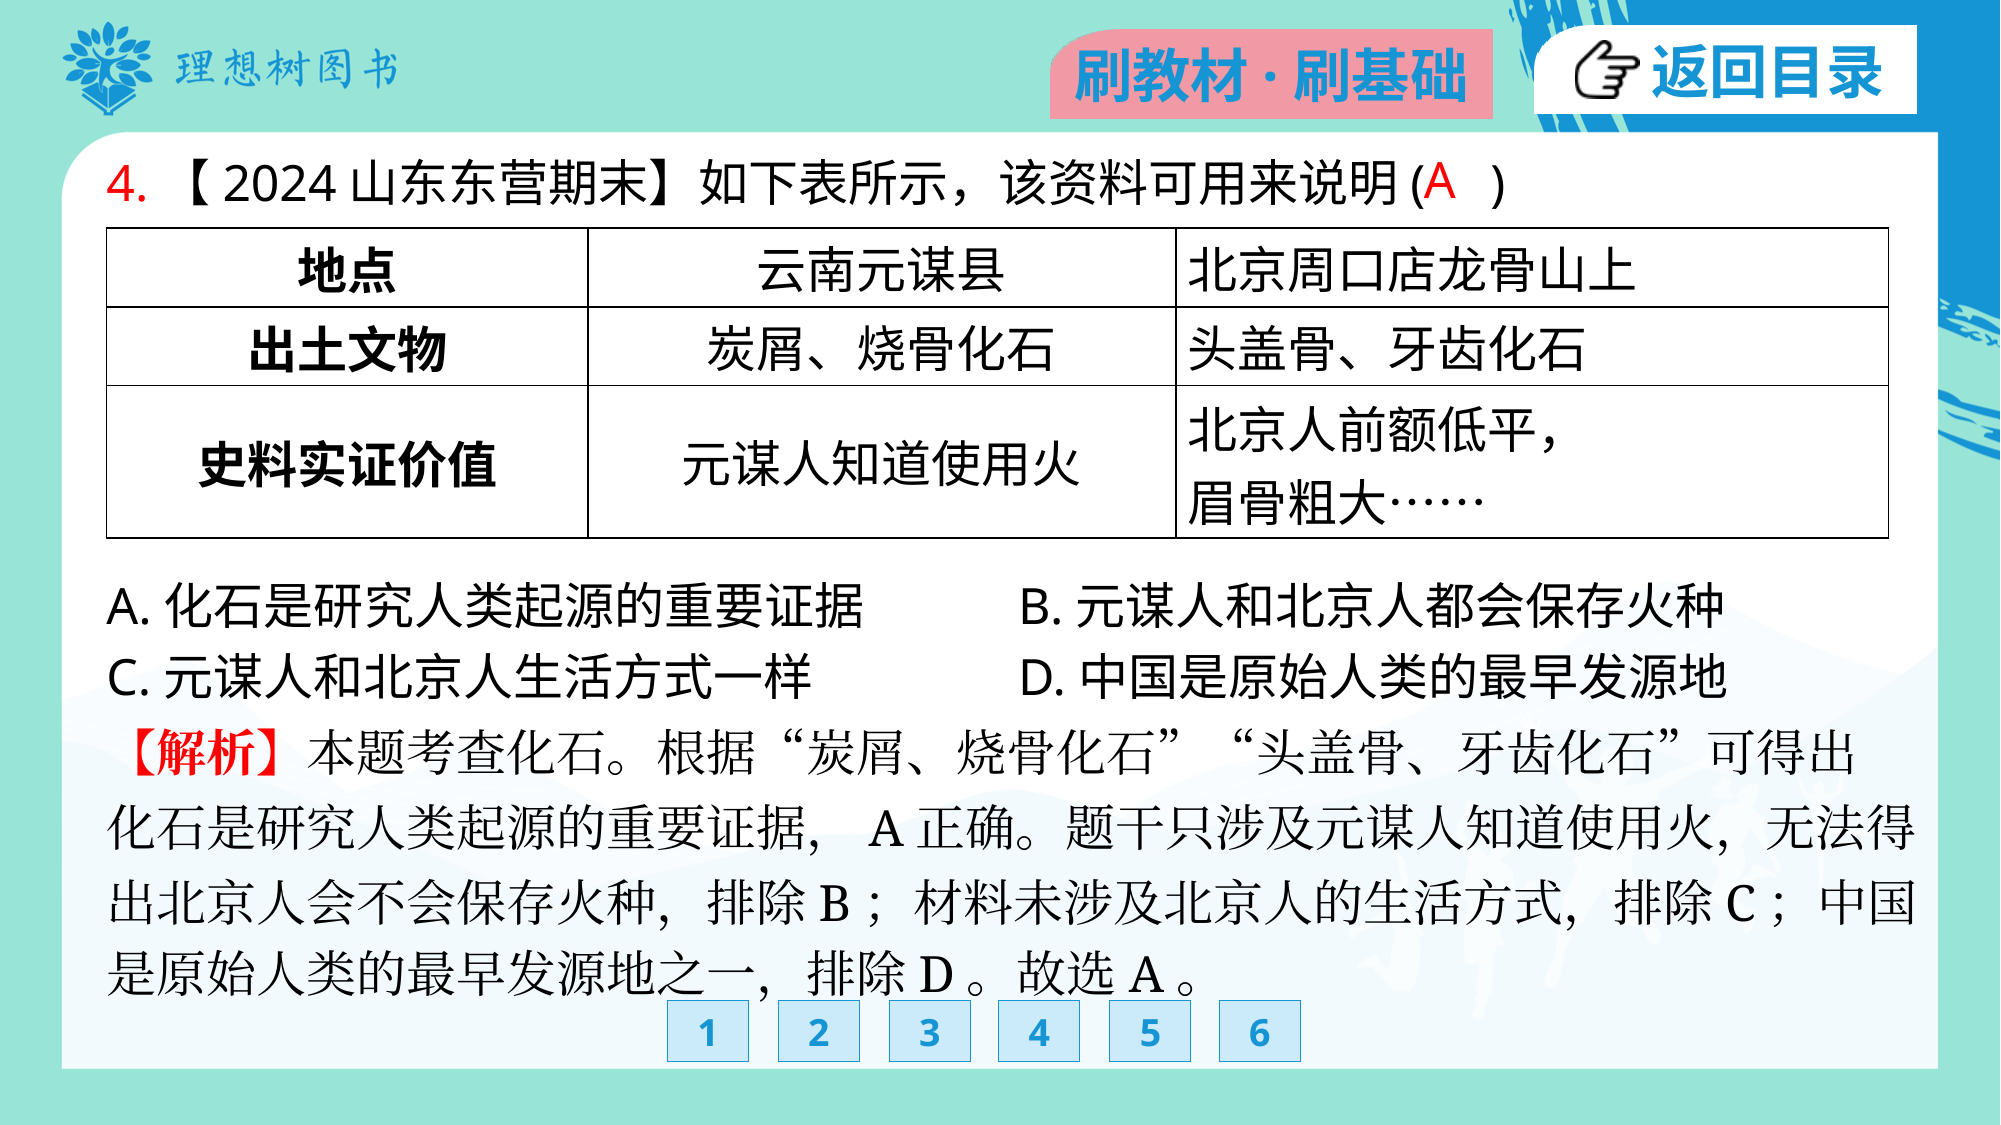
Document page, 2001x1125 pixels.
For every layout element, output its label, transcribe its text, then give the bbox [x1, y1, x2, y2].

text_box A [1409, 137, 1471, 204]
table_cell 头盖骨、牙齿化石 [1177, 308, 1888, 385]
table_cell 北京人前额低平， 眉骨粗大…… [1177, 386, 1888, 537]
table_header 北京周口店龙骨山上 [1177, 229, 1888, 306]
table_cell 史料实证价值 [107, 386, 587, 537]
table_header 云南元谋县 [589, 229, 1175, 306]
picture [0, 0, 2000, 1125]
text_box 【解析】本题考查化石。根据“炭屑、烧骨化石”“头盖骨、牙齿化石”可得出 化石是研究人类起源的重要证据，A正确。题干只涉及元谋人知道使用火，无法得 出北京人会不会保存火种，排除B；材料未涉及北京人的生活方式，排除C；中国 是原始人类的最早发源地之一，排除D。故选A。 [106, 706, 1895, 997]
table_header 地点 [107, 229, 587, 306]
text_box A.化石是研究人类起源的重要证据 B.元谋人和北京人都会保存火种 C.元谋人和北京人生活方式一样 D.中国是原始人类的最早发源地 [106, 559, 1895, 700]
table_cell 炭屑、烧骨化石 [589, 308, 1175, 385]
table_cell 出土文物 [107, 308, 587, 385]
table_cell 元谋人知道使用火 [589, 386, 1175, 537]
text_box 4.【2024山东东营期末】如下表所示，该资料可用来说明( ) [106, 141, 1895, 207]
